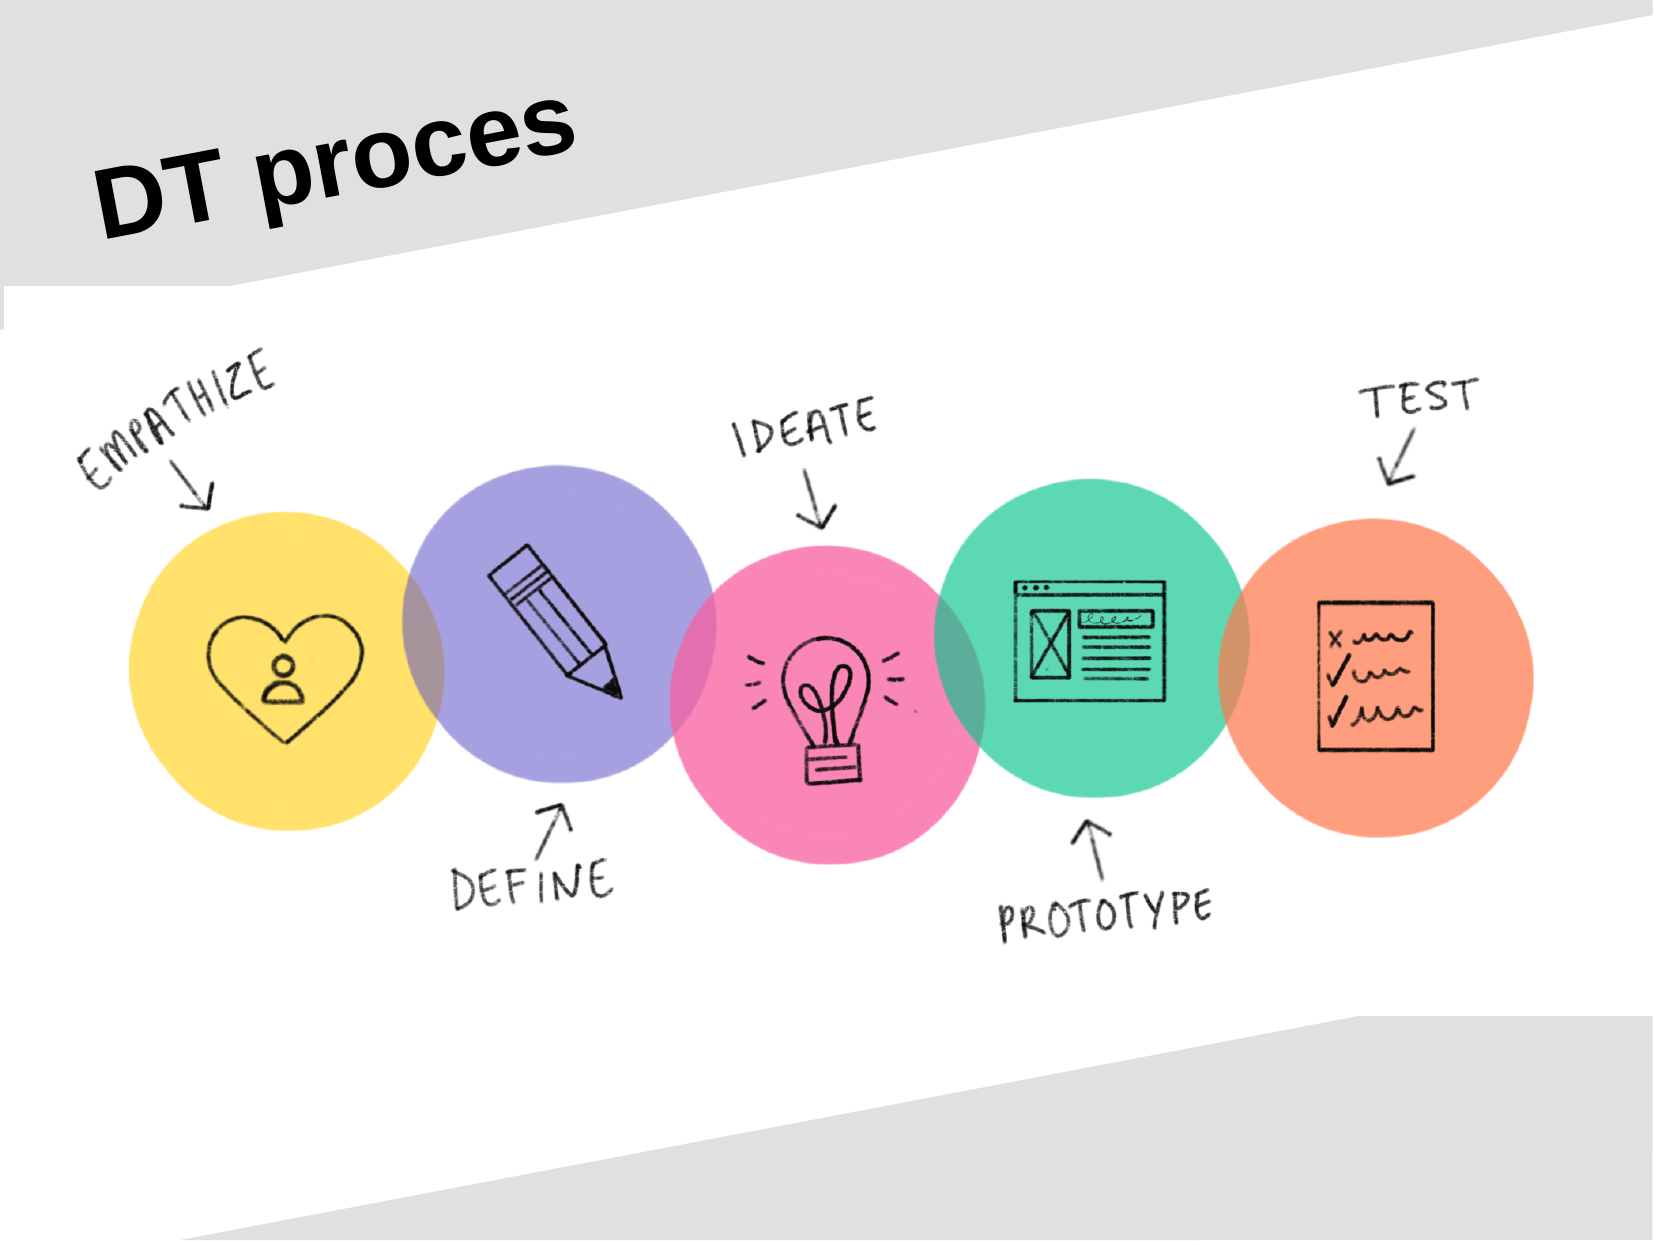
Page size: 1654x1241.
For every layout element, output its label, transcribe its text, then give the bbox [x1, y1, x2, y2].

text_box DT proces [82, 0, 1469, 261]
picture [4, 286, 1654, 1016]
